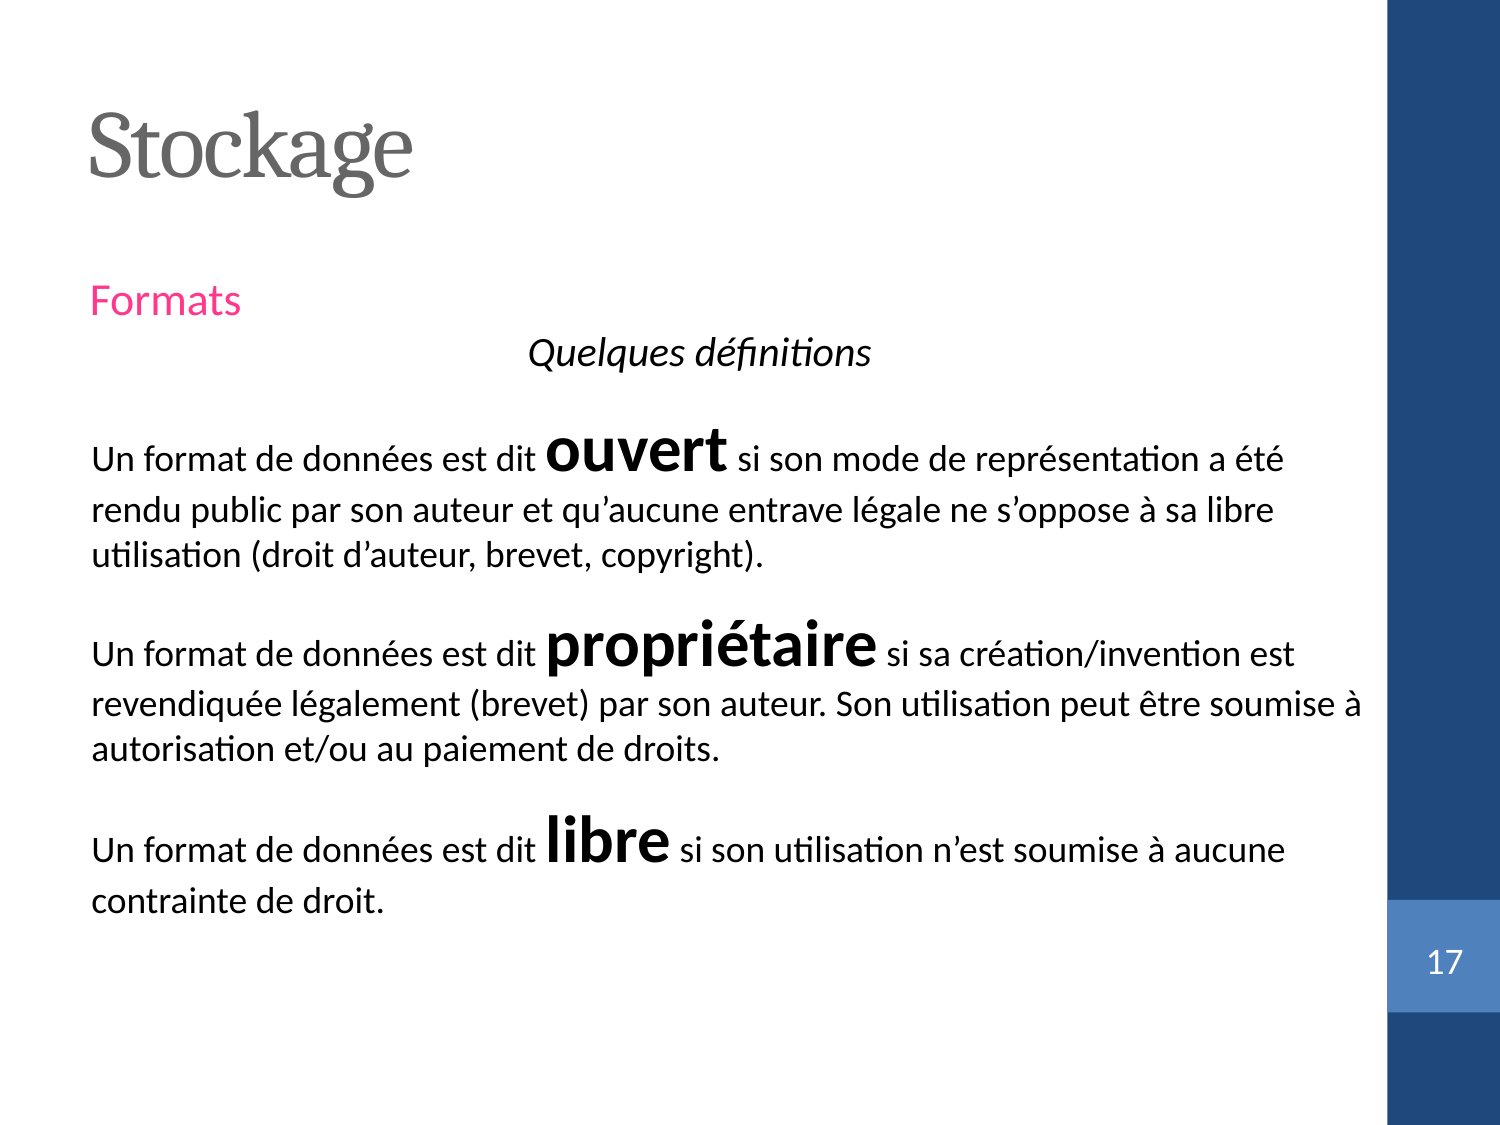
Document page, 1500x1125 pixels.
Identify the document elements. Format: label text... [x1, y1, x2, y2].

text_box Formats Quelques définitions [74, 262, 1325, 1050]
text_box <numéro> [1399, 926, 1490, 992]
text_box Un format de données est dit libre si son utilisation n’est soumise à aucune contrainte de droit. [76, 788, 1388, 929]
text_box Stockage [74, 45, 1325, 233]
text_box Un format de données est dit propriétaire si sa création/invention est revendiquée légalement (brevet) par son auteur. Son utilisation peut être soumise à autorisation et/ou au paiement de droits. [76, 592, 1388, 777]
text_box Un format de données est dit ouvert si son mode de représentation a été rendu public par son auteur et qu’aucune entrave légale ne s’oppose à sa libre utilisation (droit d’auteur, brevet, copyright). [76, 397, 1388, 582]
